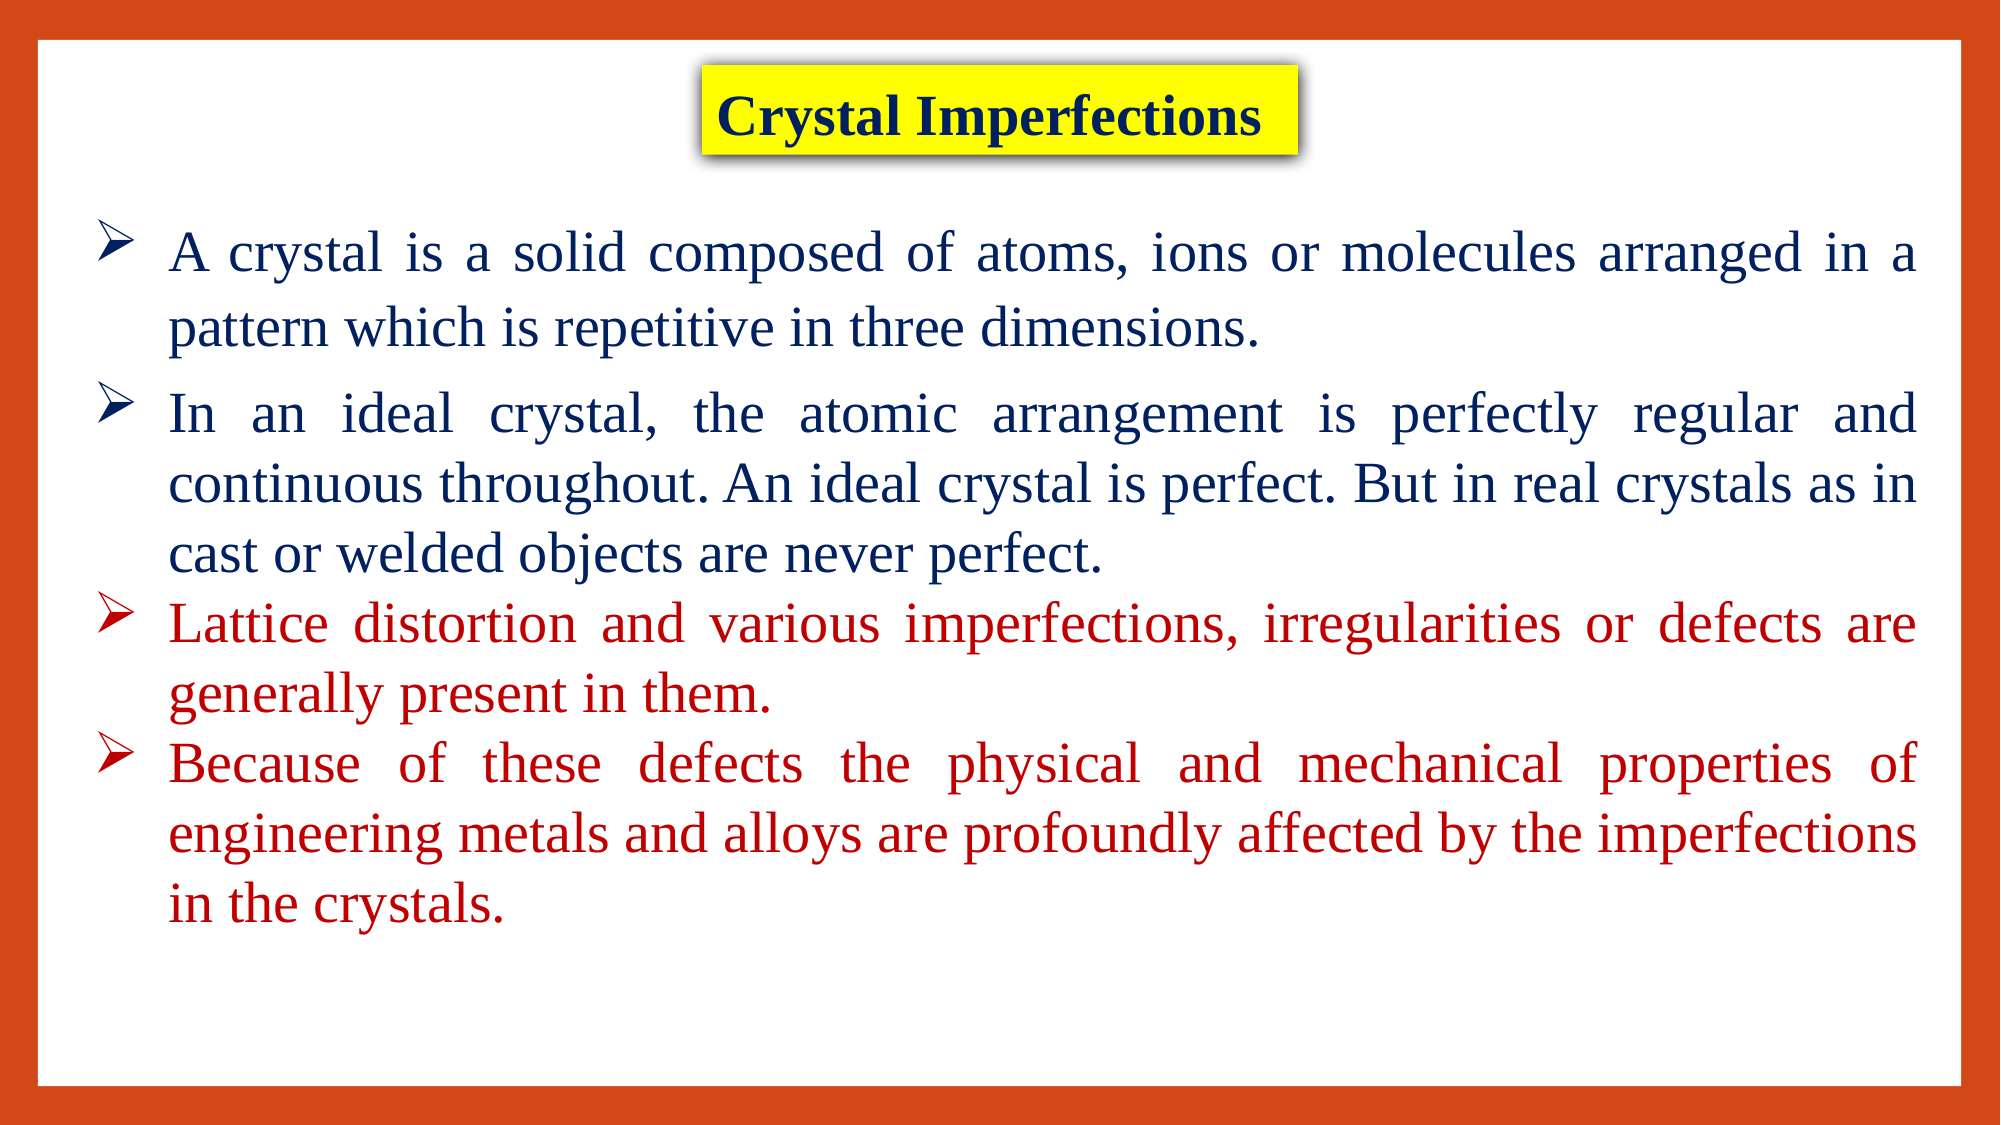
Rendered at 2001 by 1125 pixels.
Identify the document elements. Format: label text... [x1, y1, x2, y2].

text_box Crystal Imperfections [701, 65, 1298, 155]
text_box A crystal is a solid composed of atoms, ions or molecules arranged in a pattern which is repetitive in three dimensions. In an ideal crystal, the atomic arrangement is perfectly regular and continuous throughout. An ideal crystal is perfect. But in real crystals as in cast or welded objects are never perfect. Lattice distortion and various imperfections, irregularities or defects are generally present in them. Because of these defects the physical and mechanical properties of engineering metals and alloys are profoundly affected by the imperfections in the crystals. [78, 200, 1934, 1012]
